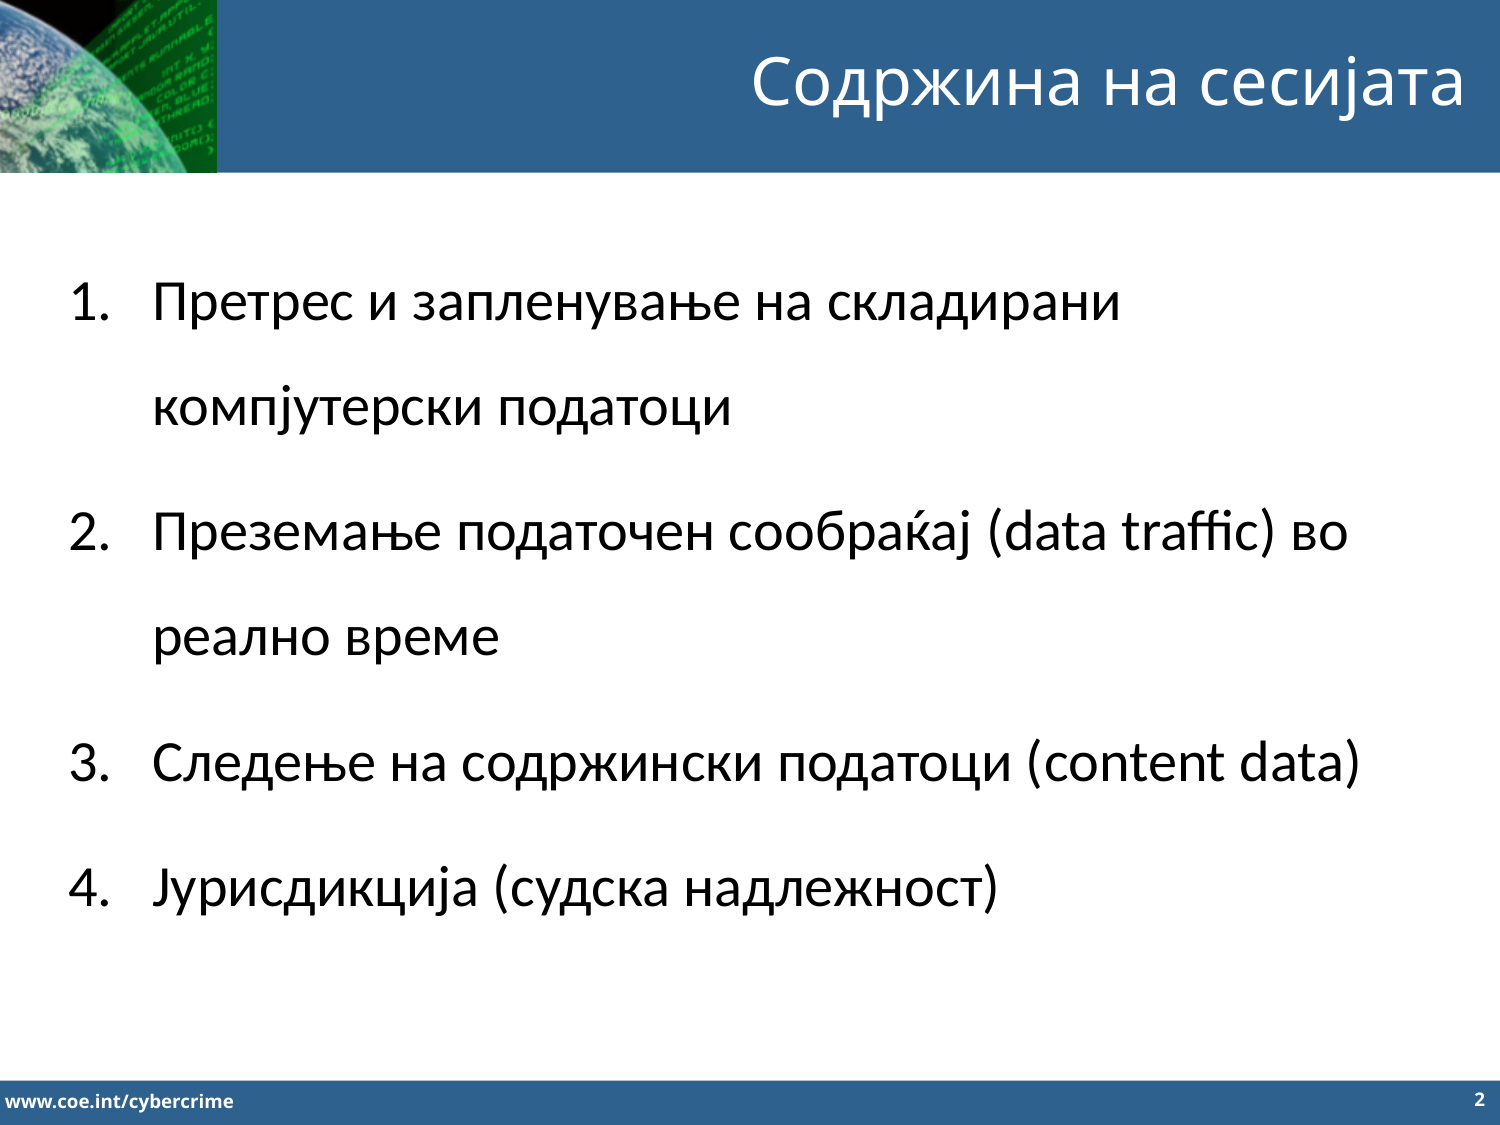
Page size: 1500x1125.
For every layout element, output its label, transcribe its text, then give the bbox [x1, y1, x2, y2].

list Претрес и запленување на складирани компјутерски податоци Преземање податочен сообраќај (data traffic) во реално време Следење на содржински податоци (content data) Јурисдикција (судска надлежност) [53, 219, 1459, 1036]
text_box Содржина на сесијата [230, 31, 1483, 126]
picture [0, 1, 217, 173]
